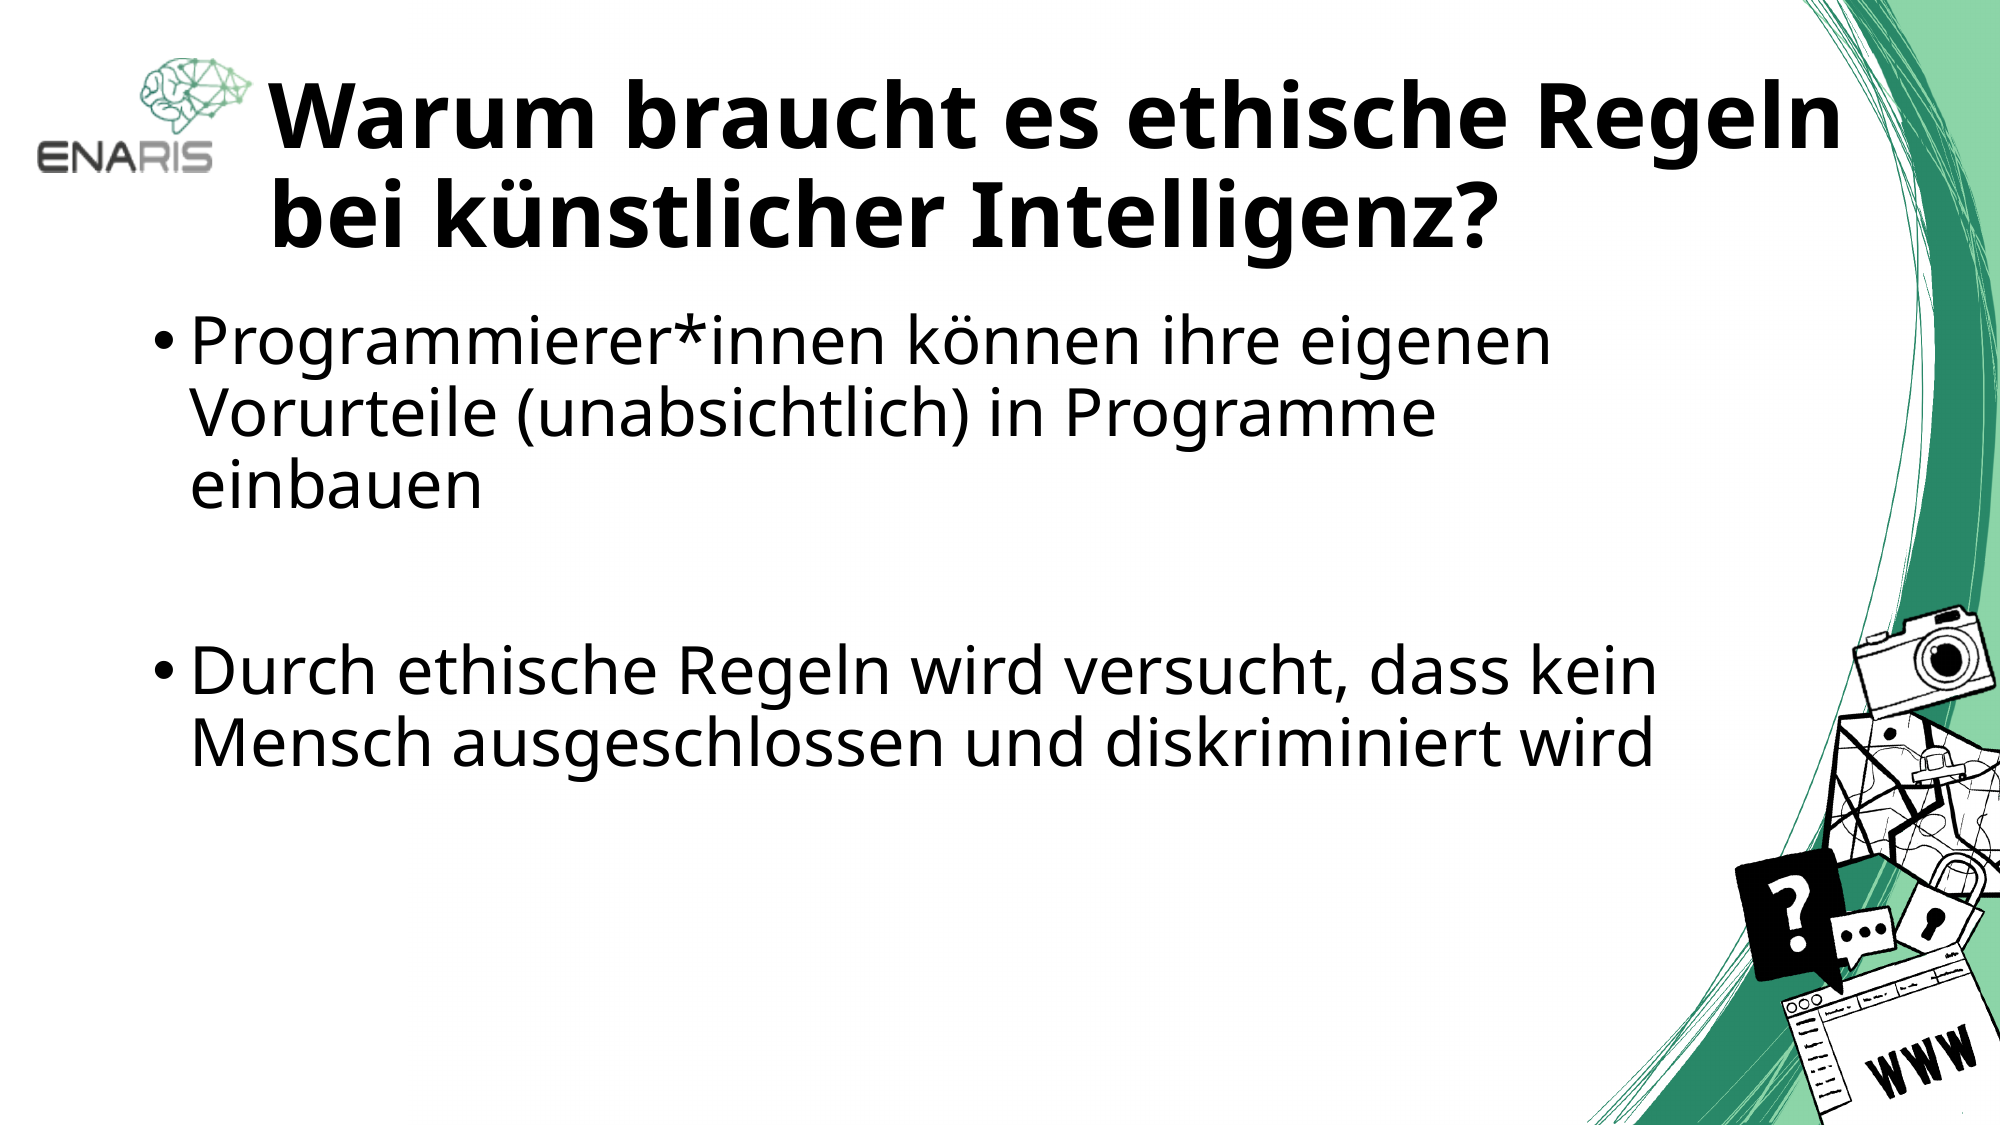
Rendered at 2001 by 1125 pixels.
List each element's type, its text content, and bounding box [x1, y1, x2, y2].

title Warum braucht es ethische Regeln bei künstlicher Intelligenz? [253, 59, 1863, 278]
picture [408, 0, 2000, 1125]
picture [37, 58, 254, 173]
list Programmierer*innen können ihre eigenen Vorurteile (unabsichtlich) in Programme einbauen Durch ethische Regeln wird versucht, dass kein Mensch ausgeschlossen und diskriminiert wird [137, 299, 1728, 1014]
